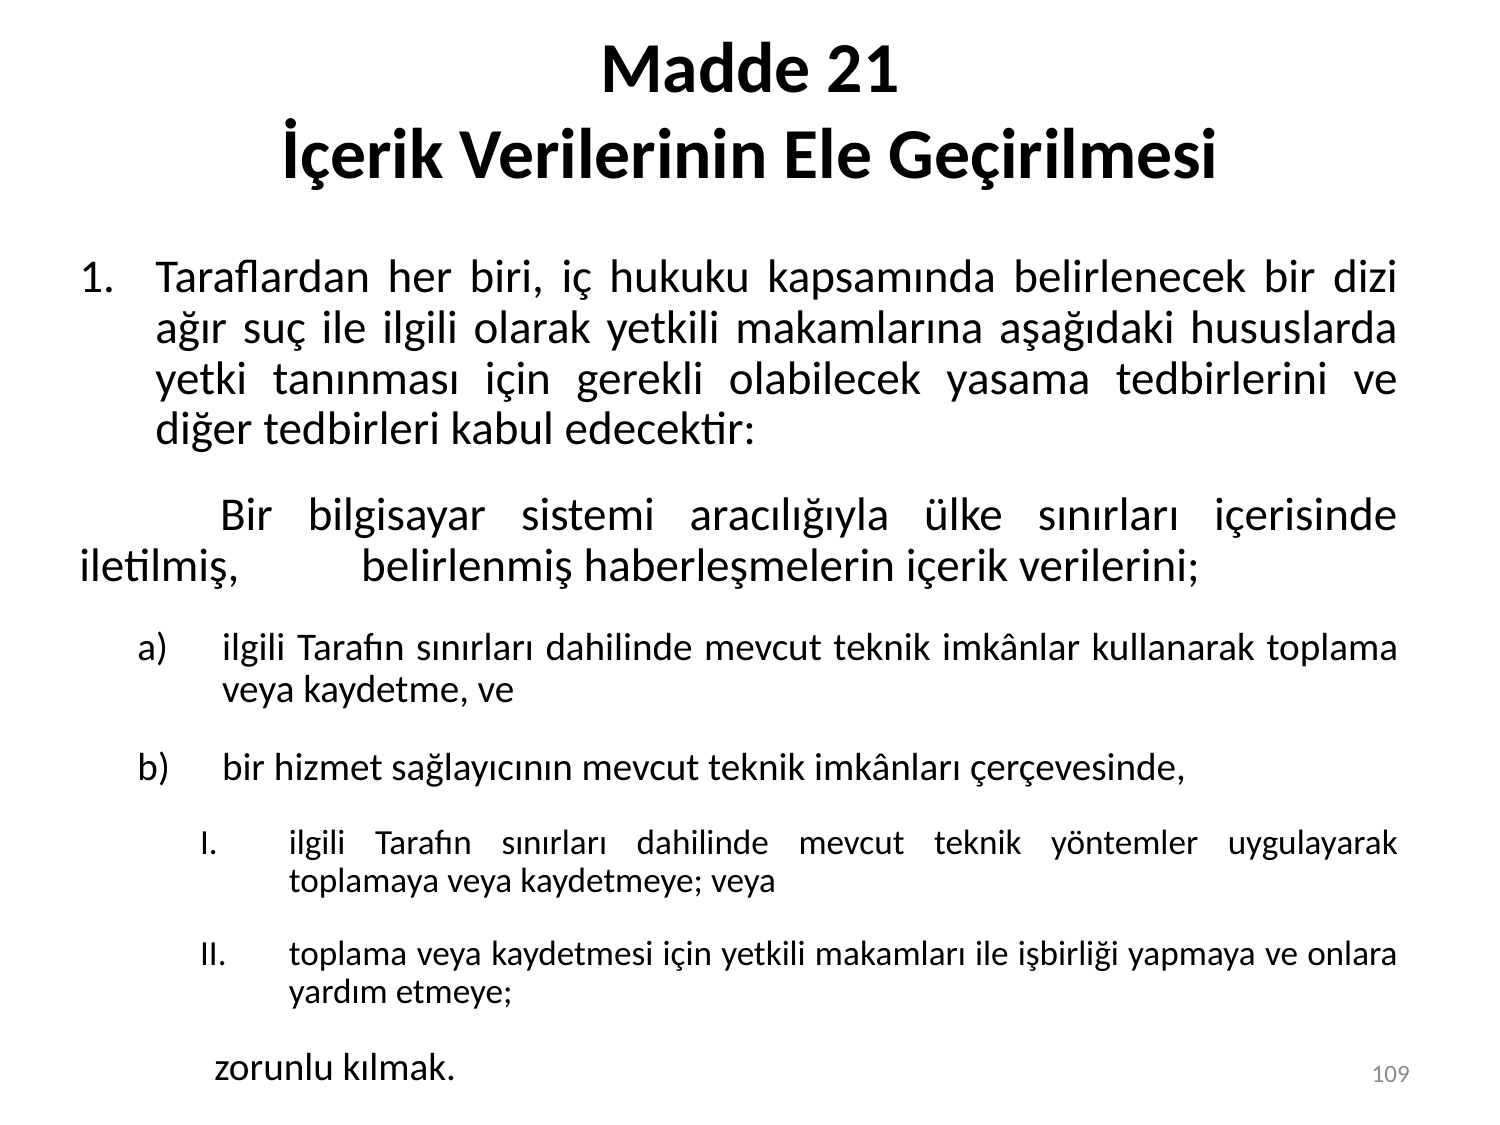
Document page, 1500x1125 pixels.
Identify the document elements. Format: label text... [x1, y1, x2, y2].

title Madde 21 İçerik Verilerinin Ele Geçirilmesi [74, 12, 1426, 201]
list Taraflardan her biri, iç hukuku kapsamında belirlenecek bir dizi ağır suç ile ilgili olarak yetkili makamlarına aşağıdaki hususlarda yetki tanınması için gerekli olabilecek yasama tedbirlerini ve diğer tedbirleri kabul edecektir: Bir bilgisayar sistemi aracılığıyla ülke sınırları içerisinde iletilmiş, belirlenmiş haberleşmelerin içerik verilerini; ilgili Tarafın sınırları dahilinde mevcut teknik imkânlar kullanarak toplama veya kaydetme, ve bir hizmet sağlayıcının mevcut teknik imkânları çerçevesinde, ilgili Tarafın sınırları dahilinde mevcut teknik yöntemler uygulayarak toplamaya veya kaydetmeye; veya toplama veya kaydetmesi için yetkili makamları ile işbirliği yapmaya ve onlara yardım etmeye; zorunlu kılmak. [64, 244, 1415, 1103]
slide_number 109 [1074, 1042, 1425, 1103]
